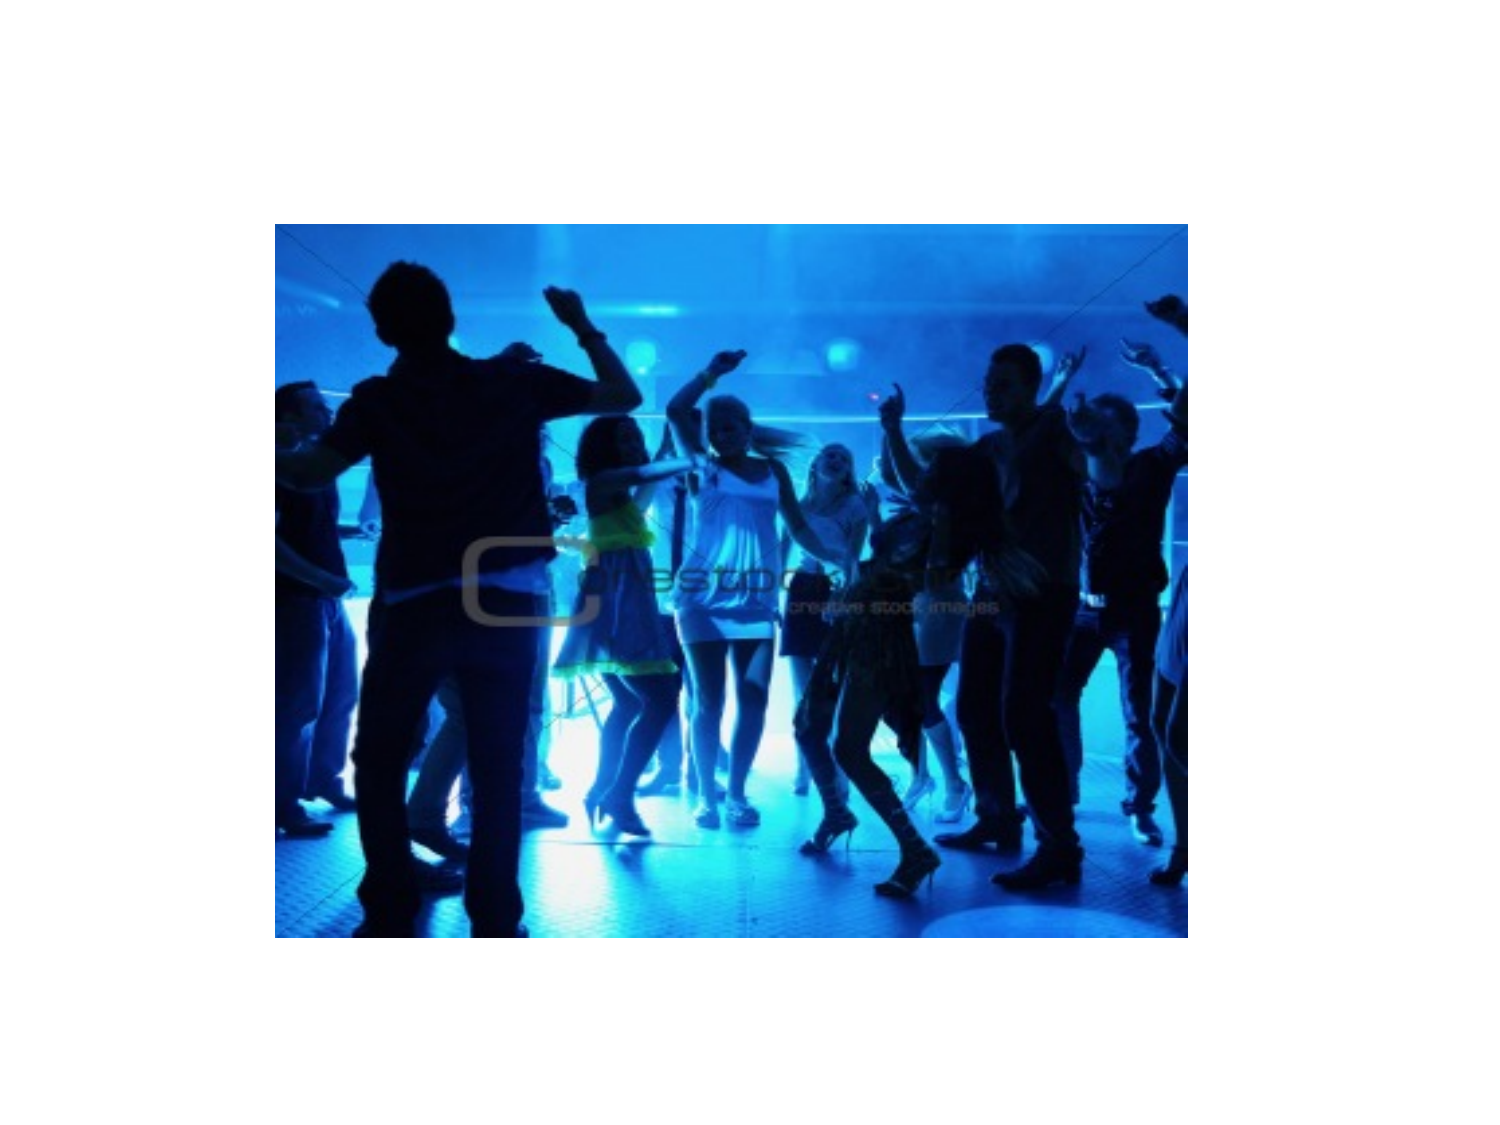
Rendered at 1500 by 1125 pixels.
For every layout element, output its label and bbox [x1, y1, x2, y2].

list [274, 224, 1188, 938]
